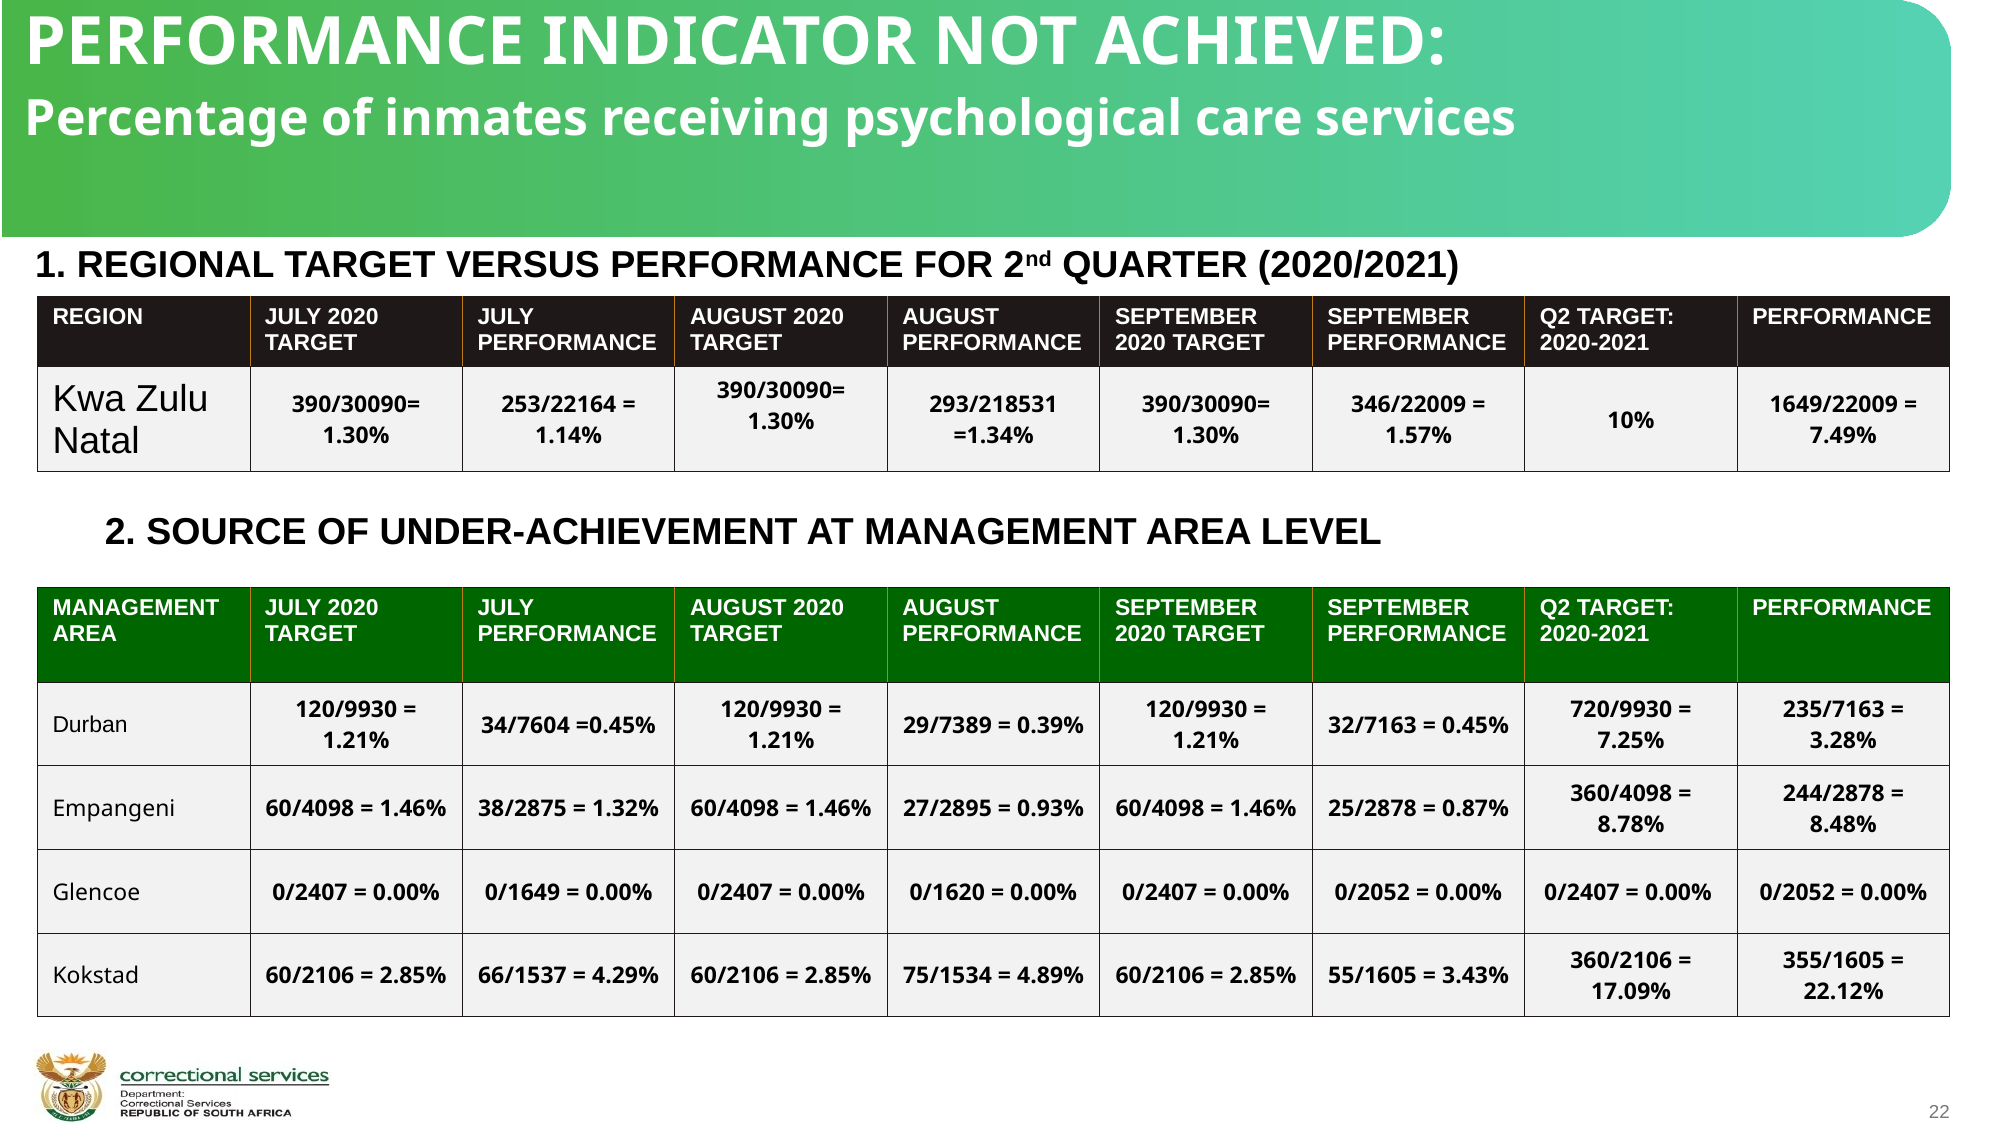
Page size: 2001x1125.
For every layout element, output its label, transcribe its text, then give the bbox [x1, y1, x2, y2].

table_cell 32/7163 = 0.45% [1313, 683, 1524, 765]
table_header AUGUST 2020 TARGET [675, 297, 887, 366]
picture [33, 1049, 332, 1123]
table_cell Kwa Zulu Natal [38, 367, 250, 471]
table_header AUGUST 2020 TARGET [675, 588, 887, 682]
table_cell 390/30090= 1.30% [675, 367, 887, 471]
table_cell 244/2878 = 8.48% [1738, 766, 1949, 849]
table_cell 60/2106 = 2.85% [1100, 934, 1312, 1016]
table_cell 75/1534 = 4.89% [888, 934, 1099, 1016]
table_cell 34/7604 =0.45% [463, 683, 674, 765]
table_cell 0/1620 = 0.00% [888, 850, 1099, 933]
table_cell 355/1605 = 22.12% [1738, 934, 1949, 1016]
table_header Q2 TARGET: 2020-2021 [1525, 297, 1737, 366]
table_cell 390/30090= 1.30% [1100, 367, 1312, 471]
table_header Q2 TARGET: 2020-2021 [1525, 588, 1737, 682]
table_header SEPTEMBER 2020 TARGET [1100, 297, 1312, 366]
table_header JULY PERFORMANCE [463, 588, 674, 682]
table_cell 720/9930 = 7.25% [1525, 683, 1737, 765]
table_header AUGUST PERFORMANCE [888, 297, 1099, 366]
table_cell 60/4098 = 1.46% [1100, 766, 1312, 849]
table_header SEPTEMBER PERFORMANCE [1313, 588, 1524, 682]
table_cell 120/9930 = 1.21% [675, 683, 887, 765]
table_cell 1649/22009 = 7.49% [1738, 367, 1949, 471]
table_header AUGUST PERFORMANCE [888, 588, 1099, 682]
table_cell 27/2895 = 0.93% [888, 766, 1099, 849]
table_header SEPTEMBER PERFORMANCE [1313, 297, 1524, 366]
table_cell 235/7163 = 3.28% [1738, 683, 1949, 765]
table_cell 0/2052 = 0.00% [1738, 850, 1949, 933]
table_cell 0/2407 = 0.00% [675, 850, 887, 933]
table_cell 0/1649 = 0.00% [463, 850, 674, 933]
table_header JULY PERFORMANCE [463, 297, 674, 366]
table_header PERFORMANCE [1738, 588, 1949, 682]
table_cell 346/22009 = 1.57% [1313, 367, 1524, 471]
table_cell 60/4098 = 1.46% [251, 766, 462, 849]
table_header REGION [38, 297, 250, 366]
table_cell 60/4098 = 1.46% [675, 766, 887, 849]
text_box [2, 0, 1951, 237]
table_cell 253/22164 = 1.14% [463, 367, 674, 471]
text_box PERFORMANCE INDICATOR NOT ACHIEVED: Percentage of inmates receiving psychological care services [10, 0, 1808, 86]
table_cell 29/7389 = 0.39% [888, 683, 1099, 765]
table_cell 38/2875 = 1.32% [463, 766, 674, 849]
table_header MANAGEMENT AREA [38, 588, 250, 682]
text_box 1. REGIONAL TARGET VERSUS PERFORMANCE FOR 2nd QUARTER (2020/2021) [20, 232, 1486, 293]
table_cell Empangeni [38, 766, 250, 849]
table_cell Kokstad [38, 934, 250, 1016]
table_cell 0/2052 = 0.00% [1313, 850, 1524, 933]
table_cell 293/218531 =1.34% [888, 367, 1099, 471]
table_cell 0/2407 = 0.00% [1525, 850, 1737, 933]
table_cell 25/2878 = 0.87% [1313, 766, 1524, 849]
table_header SEPTEMBER 2020 TARGET [1100, 588, 1312, 682]
table_cell 120/9930 = 1.21% [251, 683, 462, 765]
table_cell Glencoe [38, 850, 250, 933]
table_cell 390/30090= 1.30% [251, 367, 462, 471]
table_cell Durban [38, 683, 250, 765]
table_cell 360/2106 = 17.09% [1525, 934, 1737, 1016]
table_cell 0/2407 = 0.00% [1100, 850, 1312, 933]
table_header PERFORMANCE [1738, 297, 1949, 366]
table_cell 360/4098 = 8.78% [1525, 766, 1737, 849]
text_box 2. SOURCE OF UNDER-ACHIEVEMENT AT MANAGEMENT AREA LEVEL [37, 499, 1500, 560]
table_cell 60/2106 = 2.85% [251, 934, 462, 1016]
table_cell 10% [1525, 367, 1737, 471]
table_header JULY 2020 TARGET [251, 297, 462, 366]
table_header JULY 2020 TARGET [251, 588, 462, 682]
table_cell 120/9930 = 1.21% [1100, 683, 1312, 765]
table_cell 66/1537 = 4.29% [463, 934, 674, 1016]
table_cell 0/2407 = 0.00% [251, 850, 462, 933]
table_cell 55/1605 = 3.43% [1313, 934, 1524, 1016]
table_cell 60/2106 = 2.85% [675, 934, 887, 1016]
